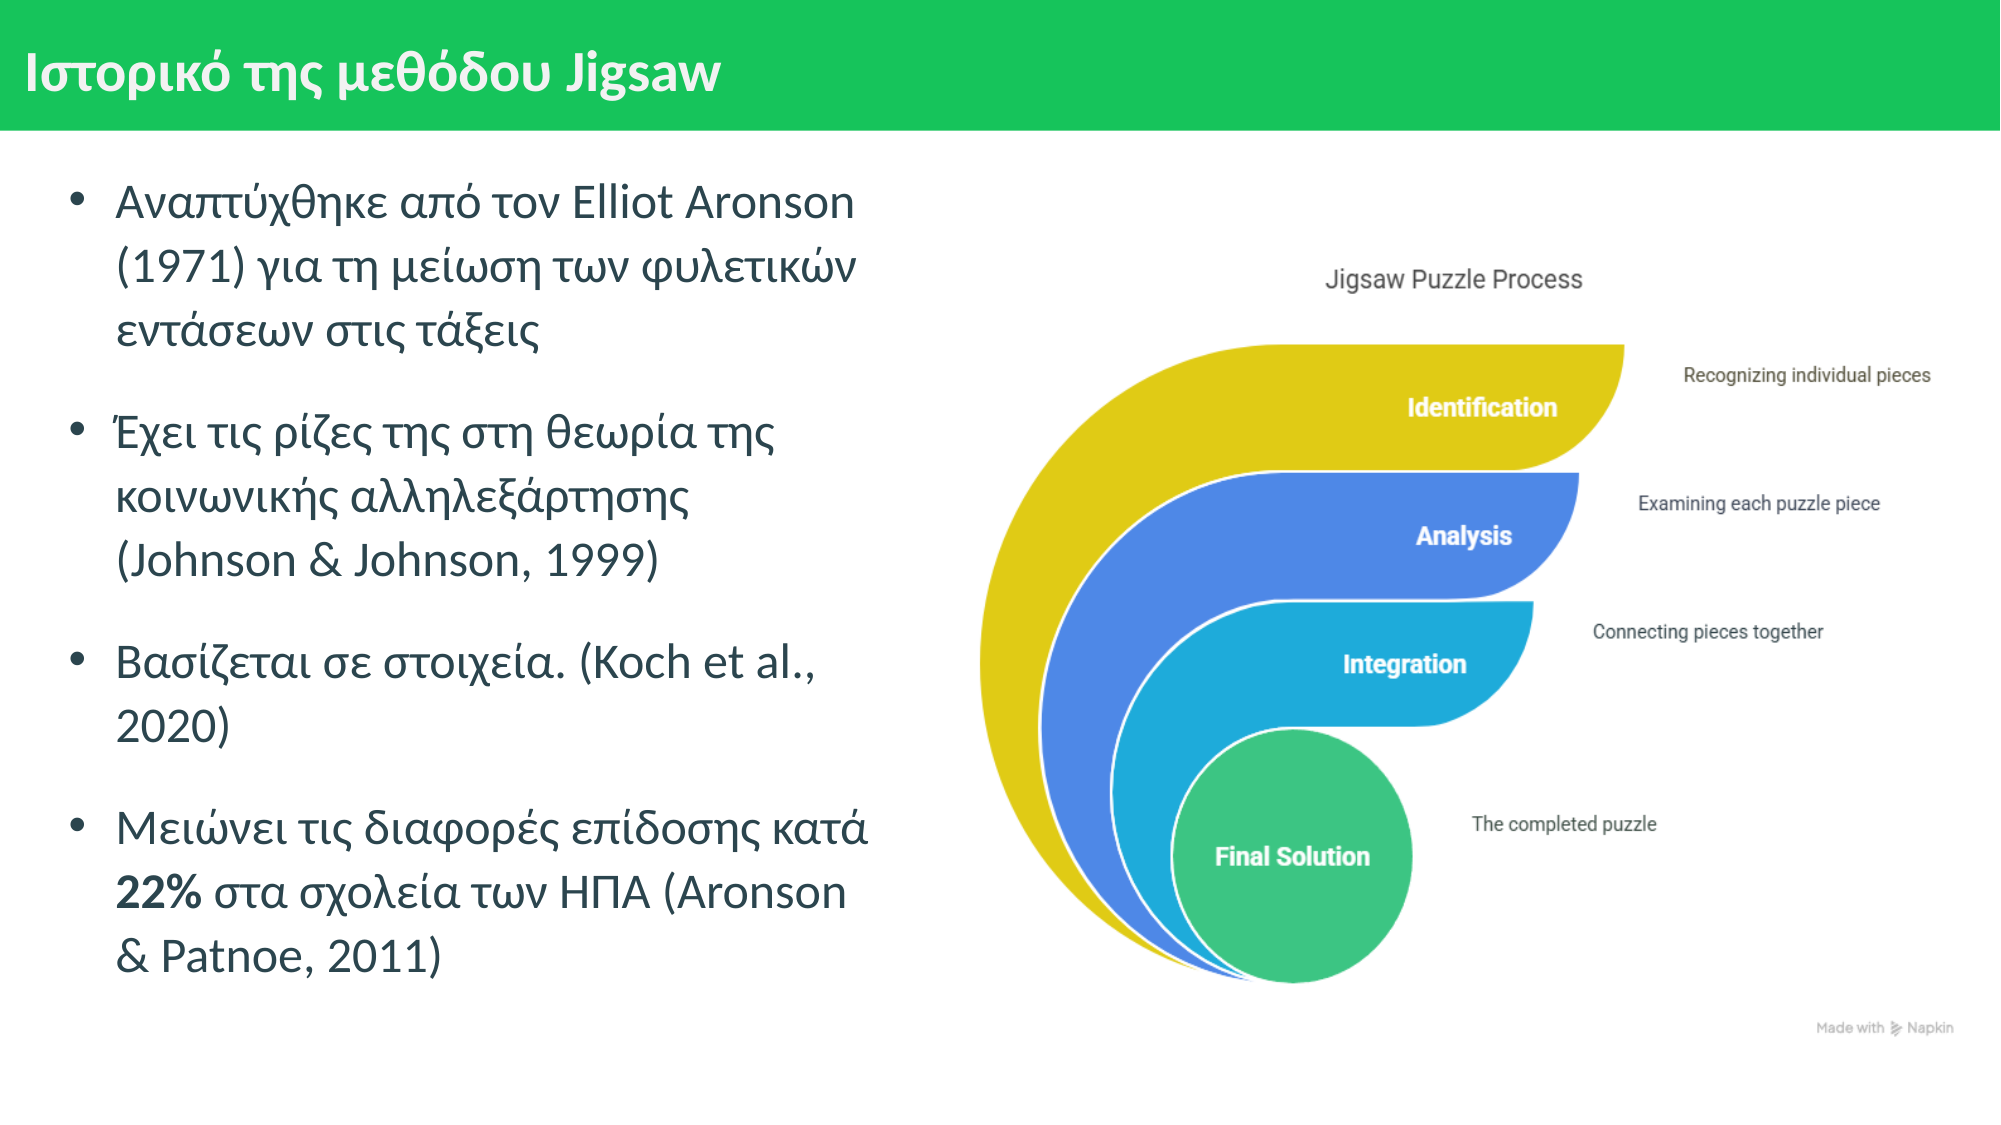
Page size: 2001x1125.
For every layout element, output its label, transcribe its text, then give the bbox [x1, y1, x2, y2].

title Ιστορικό της μεθόδου Jigsaw [16, 13, 1976, 131]
picture [906, 199, 1985, 1065]
list Αναπτύχθηκε από τον Elliot Aronson (1971) για τη μείωση των φυλετικών εντάσεων στις τάξεις Έχει τις ρίζες της στη θεωρία της κοινωνικής αλληλεξάρτησης (Johnson & Johnson, 1999) Βασίζεται σε στοιχεία. (Koch et al., 2020) Μειώνει τις διαφορές επίδοσης κατά 22% στα σχολεία των ΗΠΑ (Aronson & Patnoe, 2011) [16, 156, 890, 1108]
